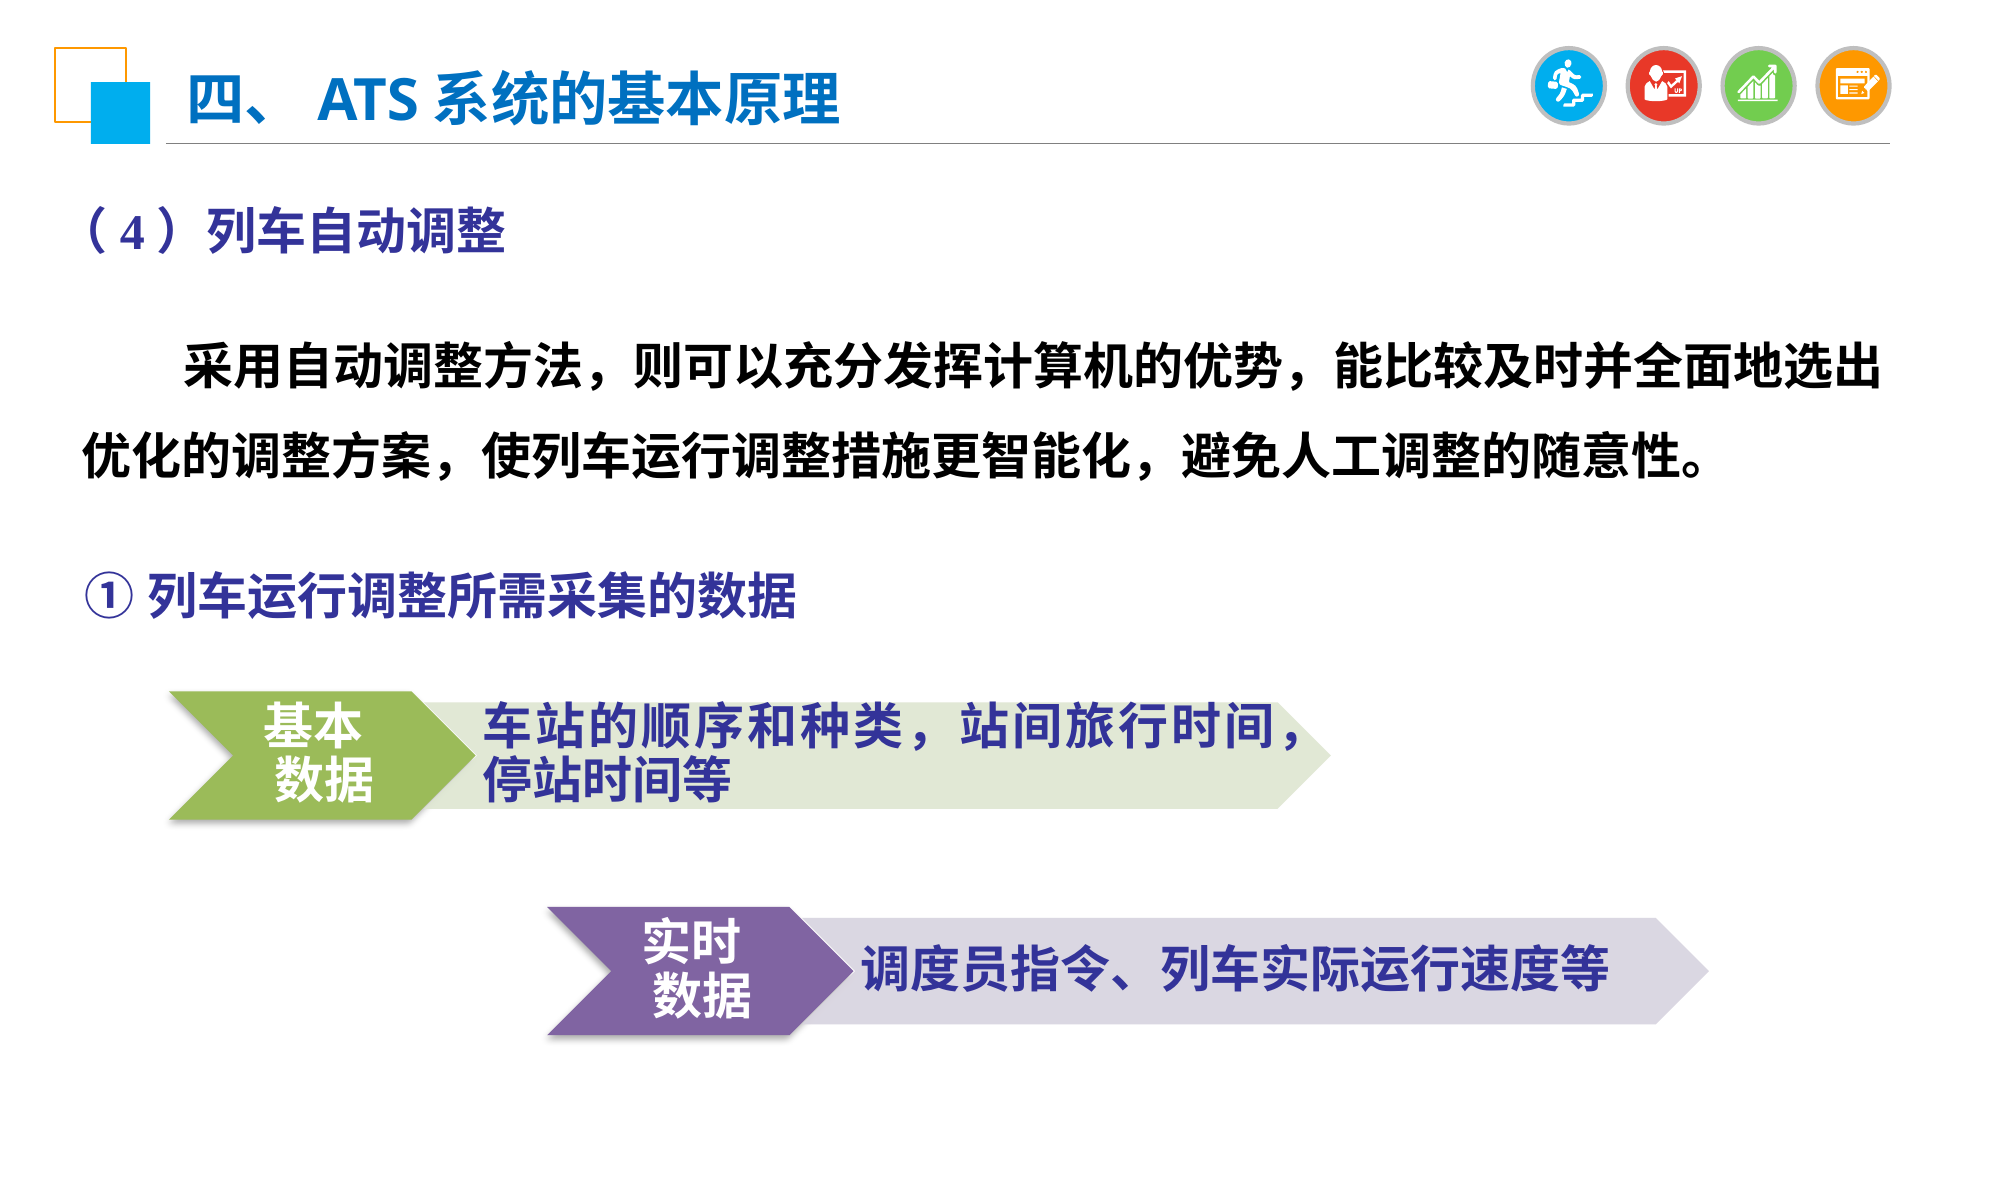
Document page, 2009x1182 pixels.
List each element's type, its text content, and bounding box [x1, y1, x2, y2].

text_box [546, 906, 1710, 1036]
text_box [168, 691, 1332, 820]
text_box 四、ATS系统的基本原理 [166, 51, 862, 142]
text_box ①列车运行调整所需采集的数据 [70, 557, 1430, 632]
text_box 采用自动调整方法，则可以充分发挥计算机的优势，能比较及时并全面地选出优化的调整方案，使列车运行调整措施更智能化，避免人工调整的随意性。 [66, 297, 1907, 493]
text_box （4）列车自动调整 [43, 192, 1403, 267]
